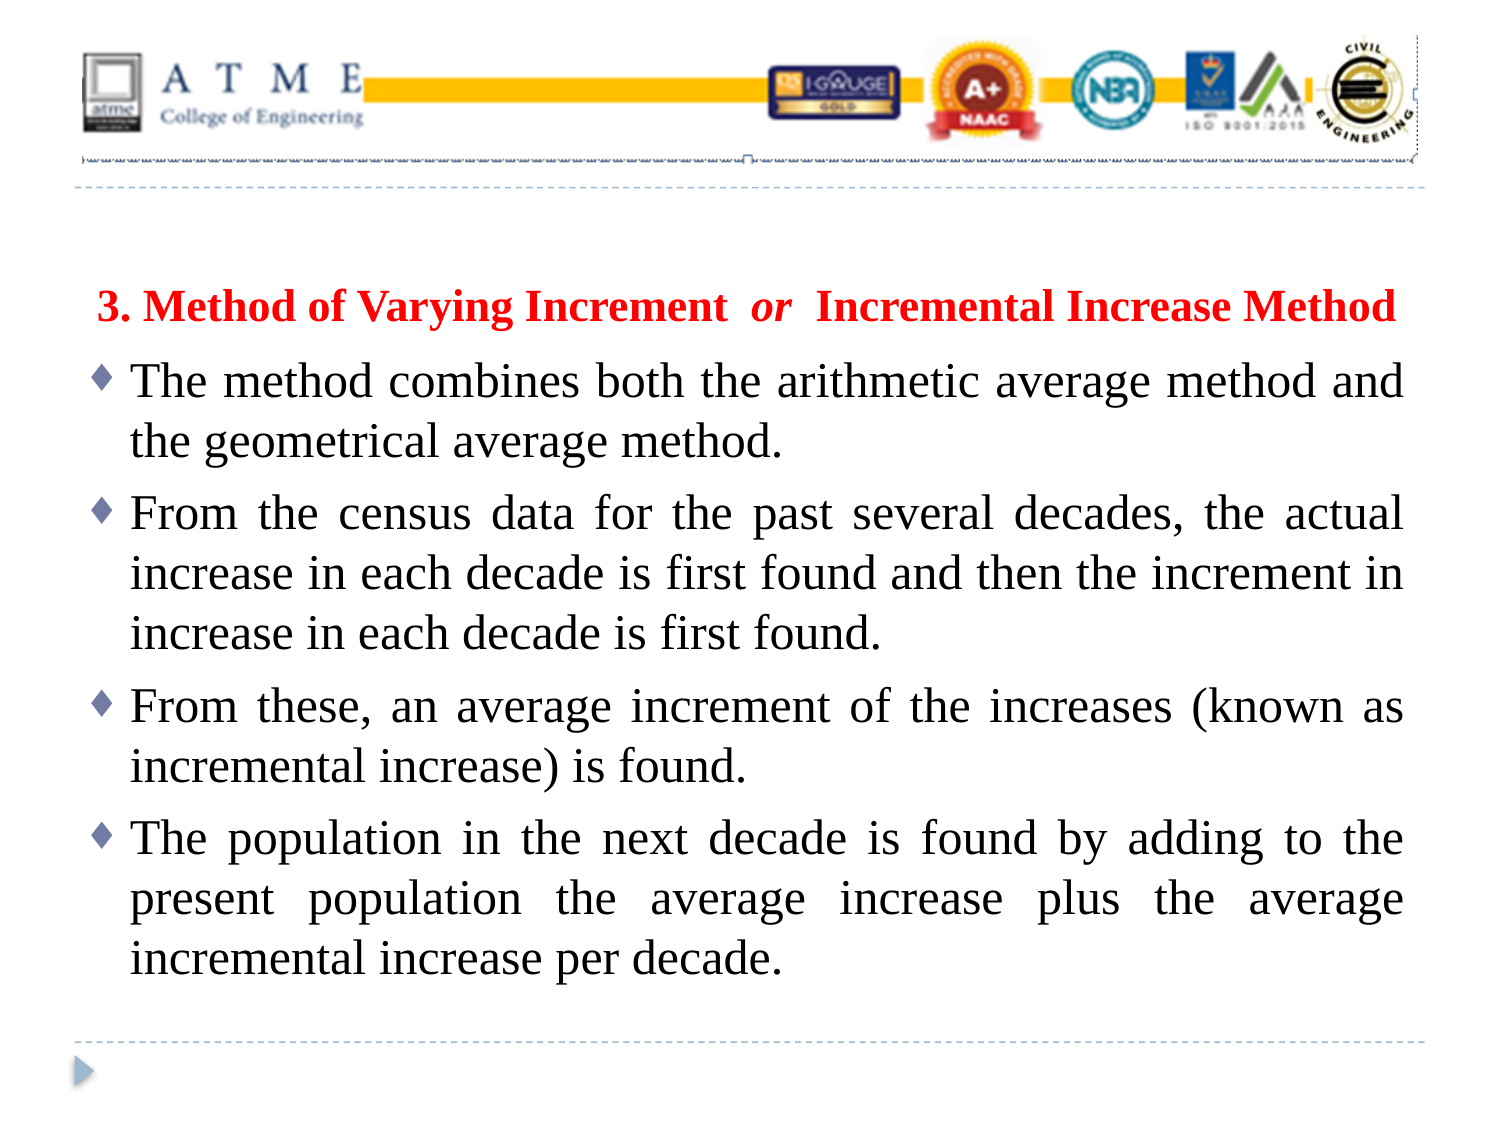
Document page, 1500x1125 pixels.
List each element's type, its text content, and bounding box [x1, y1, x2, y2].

title 3. Method of Varying Increment or Incremental Increase Method [82, 222, 1432, 339]
picture [82, 35, 1418, 164]
list The method combines both the arithmetic average method and the geometrical average method. From the census data for the past several decades, the actual increase in each decade is first found and then the increment in increase in each decade is first found. From these, an average increment of the increases (known as incremental increase) is found. The population in the next decade is found by adding to the present population the average increase plus the average incremental increase per decade. [70, 339, 1421, 1125]
